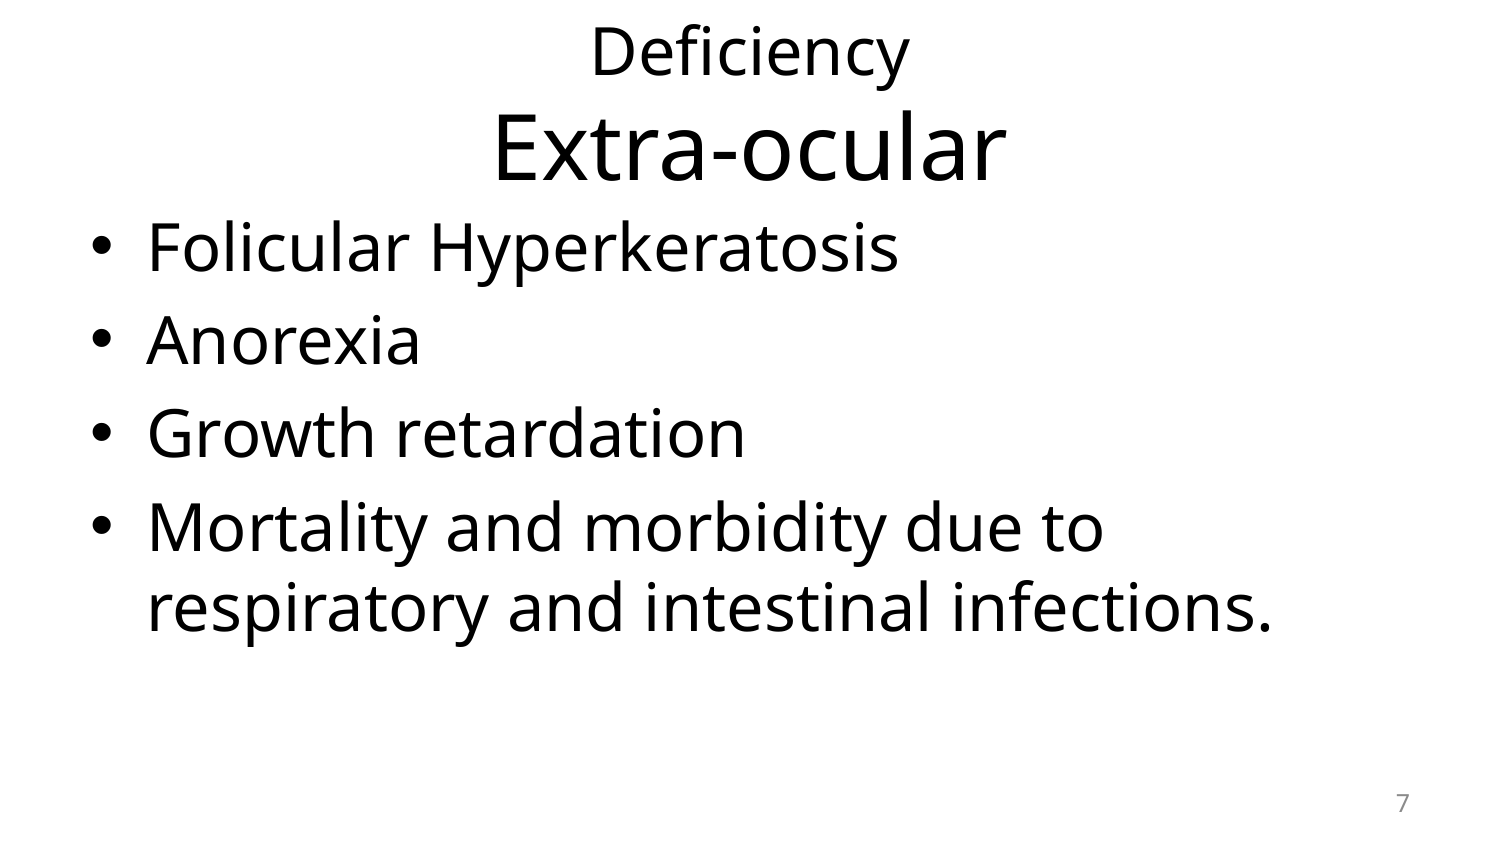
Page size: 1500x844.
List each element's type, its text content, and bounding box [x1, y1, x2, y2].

slide_number 7 [1074, 782, 1425, 827]
title Deficiency Extra-ocular [75, 33, 1425, 175]
list Folicular Hyperkeratosis Anorexia Growth retardation Mortality and morbidity due to respiratory and intestinal infections. [75, 196, 1425, 754]
